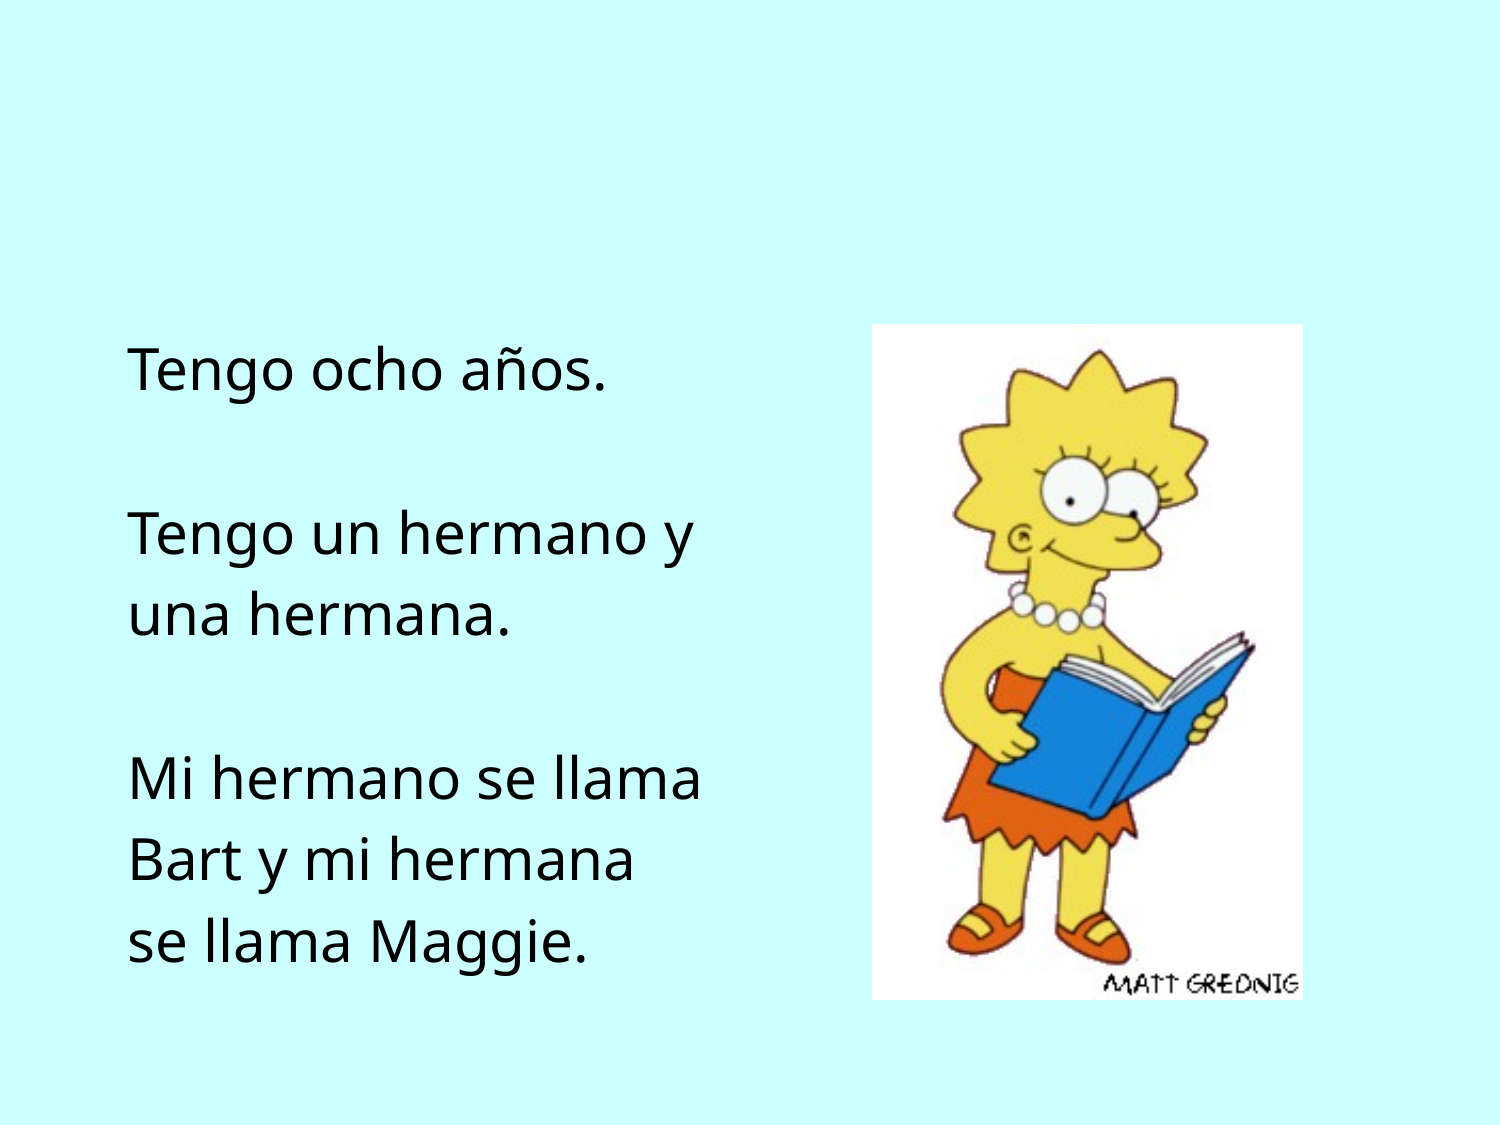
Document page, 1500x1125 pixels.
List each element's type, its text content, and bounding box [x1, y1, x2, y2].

list Tengo ocho años. Tengo un hermano y una hermana. Mi hermano se llama Bart y mi hermana se llama Maggie. [112, 324, 738, 1088]
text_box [872, 324, 1303, 1001]
